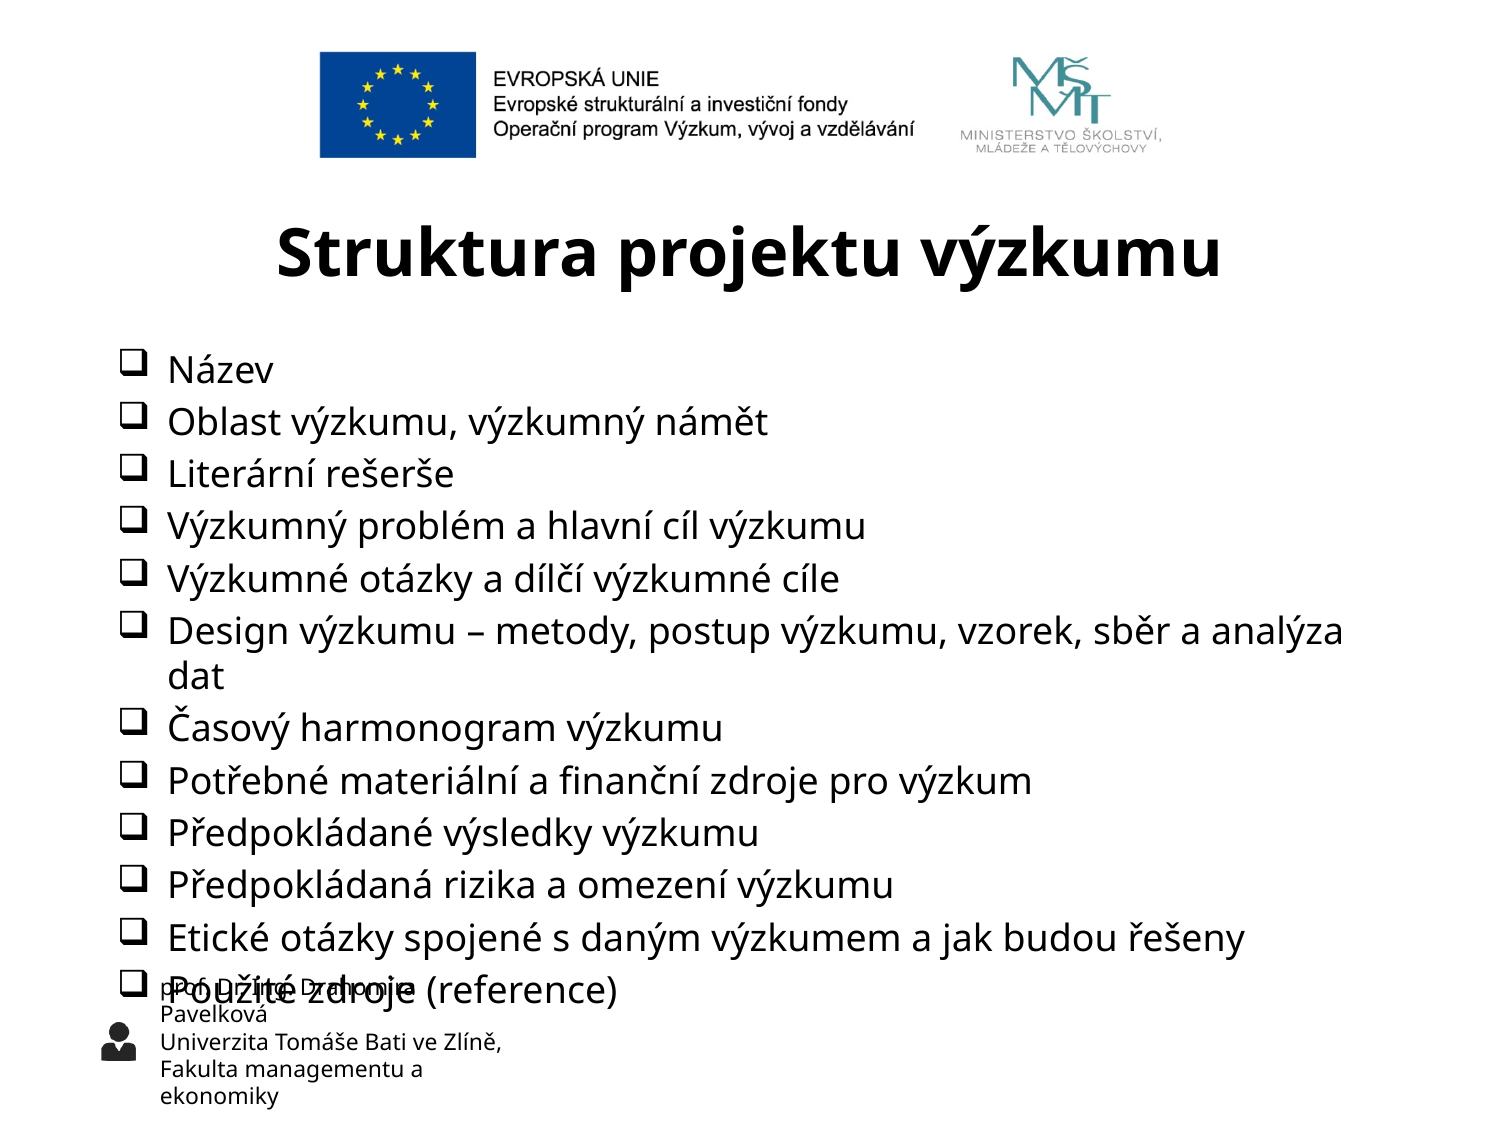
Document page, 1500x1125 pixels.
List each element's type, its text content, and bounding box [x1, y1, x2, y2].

picture [267, 0, 1213, 210]
list Název Oblast výzkumu, výzkumný námět Literární rešerše Výzkumný problém a hlavní cíl výzkumu Výzkumné otázky a dílčí výzkumné cíle Design výzkumu – metody, postup výzkumu, vzorek, sběr a analýza dat Časový harmonogram výzkumu Potřebné materiální a finanční zdroje pro výzkum Předpokládané výsledky výzkumu Předpokládaná rizika a omezení výzkumu Etické otázky spojené s daným výzkumem a jak budou řešeny Použité zdroje (reference) [101, 338, 1425, 1023]
footer prof. Dr. Ing. Drahomíra Pavelková Univerzita Tomáše Bati ve Zlíně, Fakulta managementu a ekonomiky [145, 999, 526, 1083]
title Struktura projektu výzkumu [75, 196, 1425, 303]
picture [101, 1021, 136, 1062]
